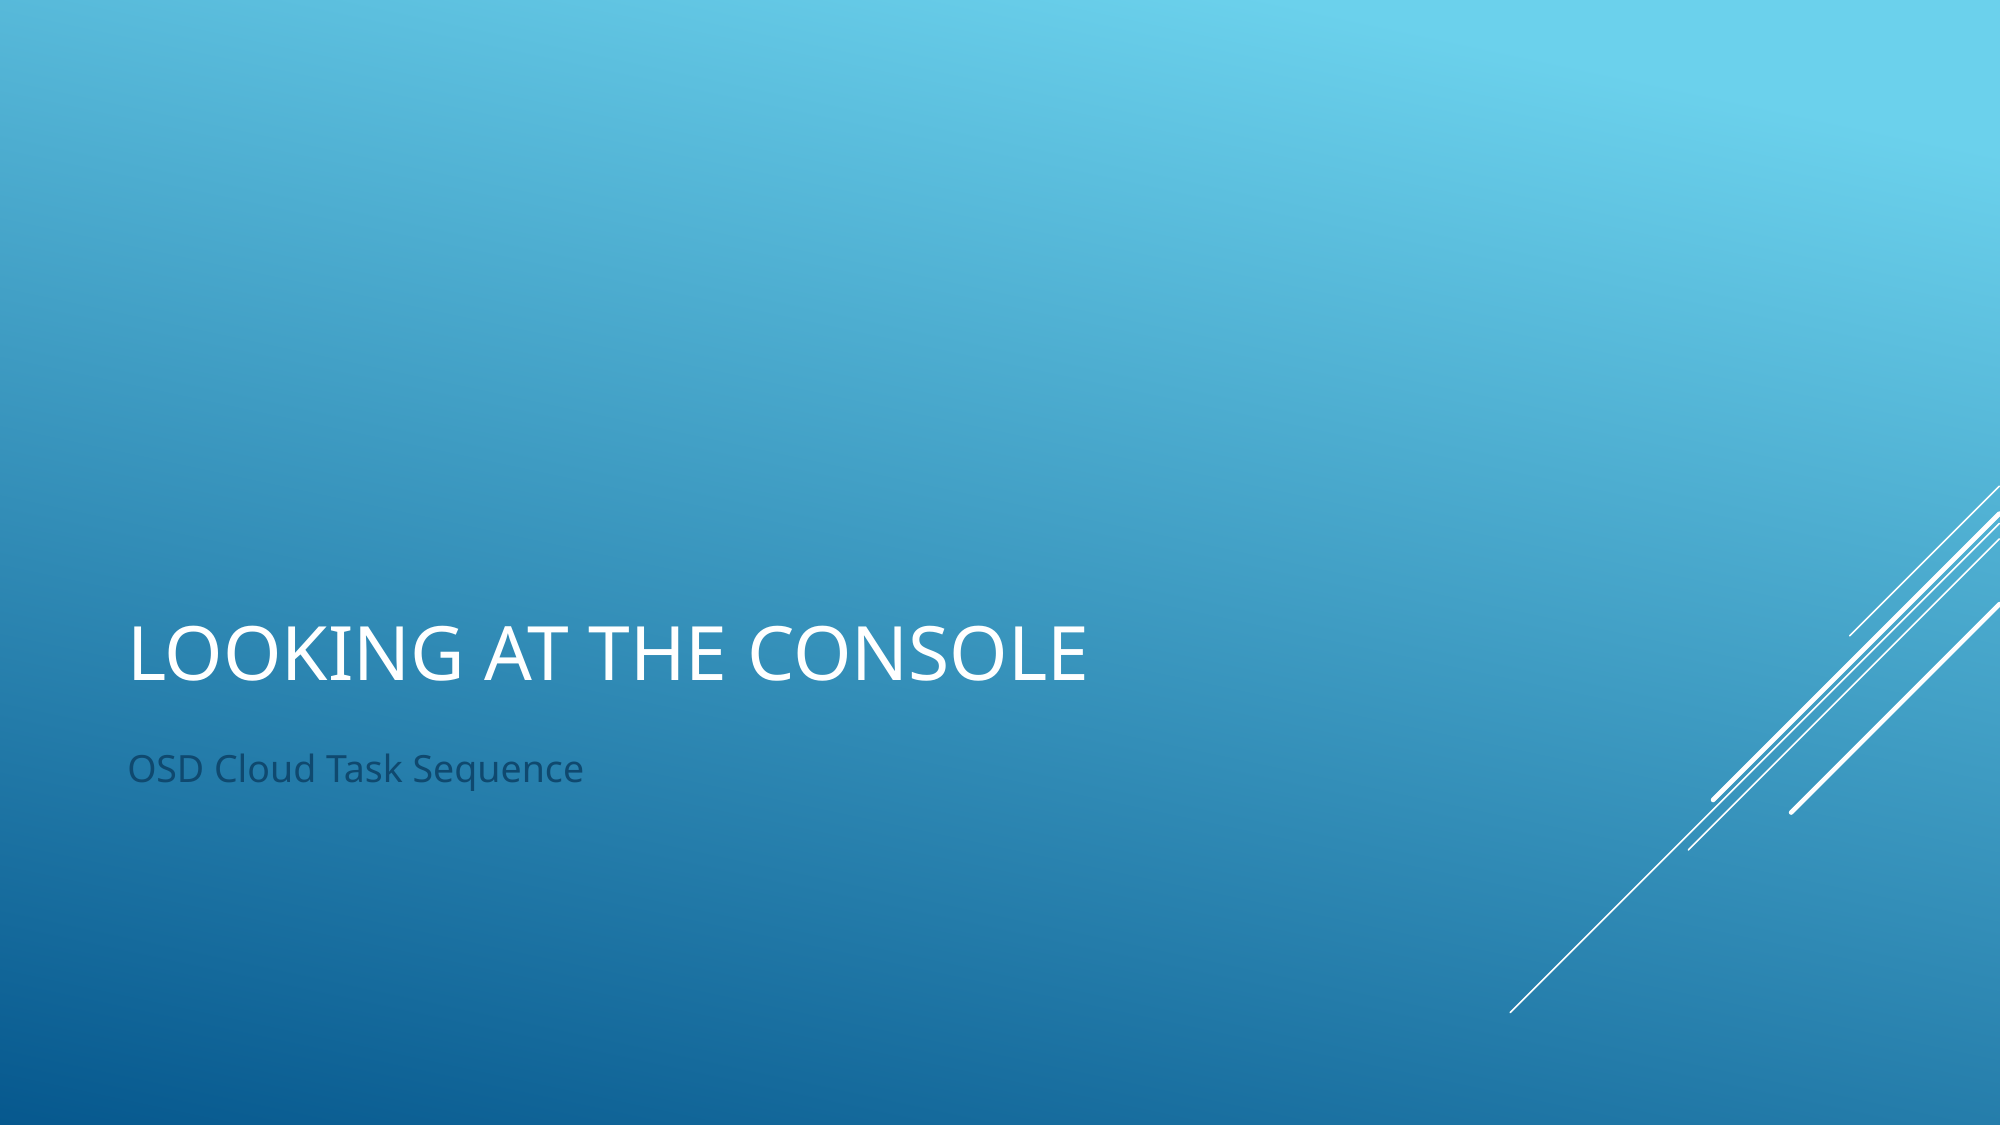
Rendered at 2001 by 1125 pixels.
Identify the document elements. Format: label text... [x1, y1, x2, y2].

title Looking at the Console [112, 329, 1513, 704]
list OSD Cloud Task Sequence [112, 737, 1513, 984]
